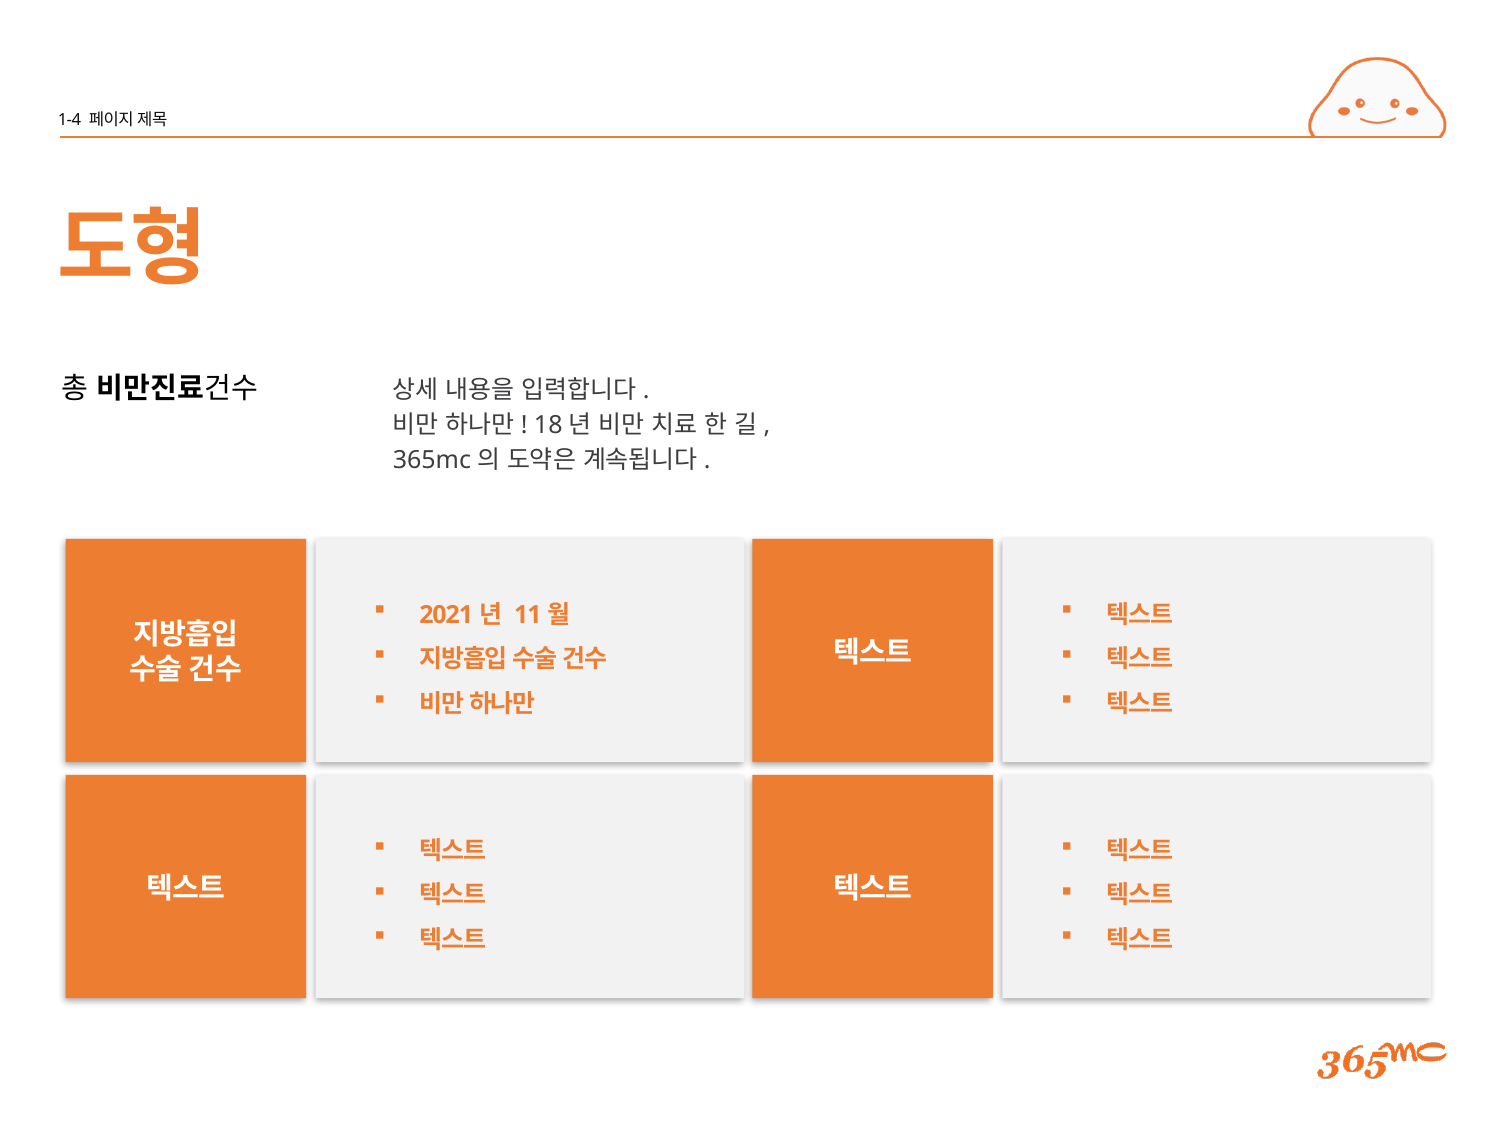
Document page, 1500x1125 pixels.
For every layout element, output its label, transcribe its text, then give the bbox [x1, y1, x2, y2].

text_box 텍스트 텍스트 텍스트 [315, 774, 745, 999]
picture [1258, 0, 1495, 138]
text_box 총 비만진료건수 [46, 361, 378, 398]
text_box 2021년 11월 지방흡입 수술 건수 비만 하나만 [315, 538, 745, 763]
text_box 지방흡입 수술 건수 [65, 538, 307, 763]
text_box 텍스트 [752, 774, 994, 999]
text_box 상세 내용을 입력합니다. 비만 하나만! 18년 비만 치료 한 길, 365mc의 도약은 계속됩니다. [377, 366, 1475, 495]
text_box 텍스트 [65, 774, 307, 999]
picture [1304, 1022, 1459, 1096]
text_box 텍스트 텍스트 텍스트 [1002, 774, 1432, 999]
text_box 1-4 페이지 제목 [43, 101, 303, 137]
title 도형 [42, 196, 1190, 292]
text_box 텍스트 [752, 538, 994, 763]
text_box 텍스트 텍스트 텍스트 [1002, 538, 1432, 763]
